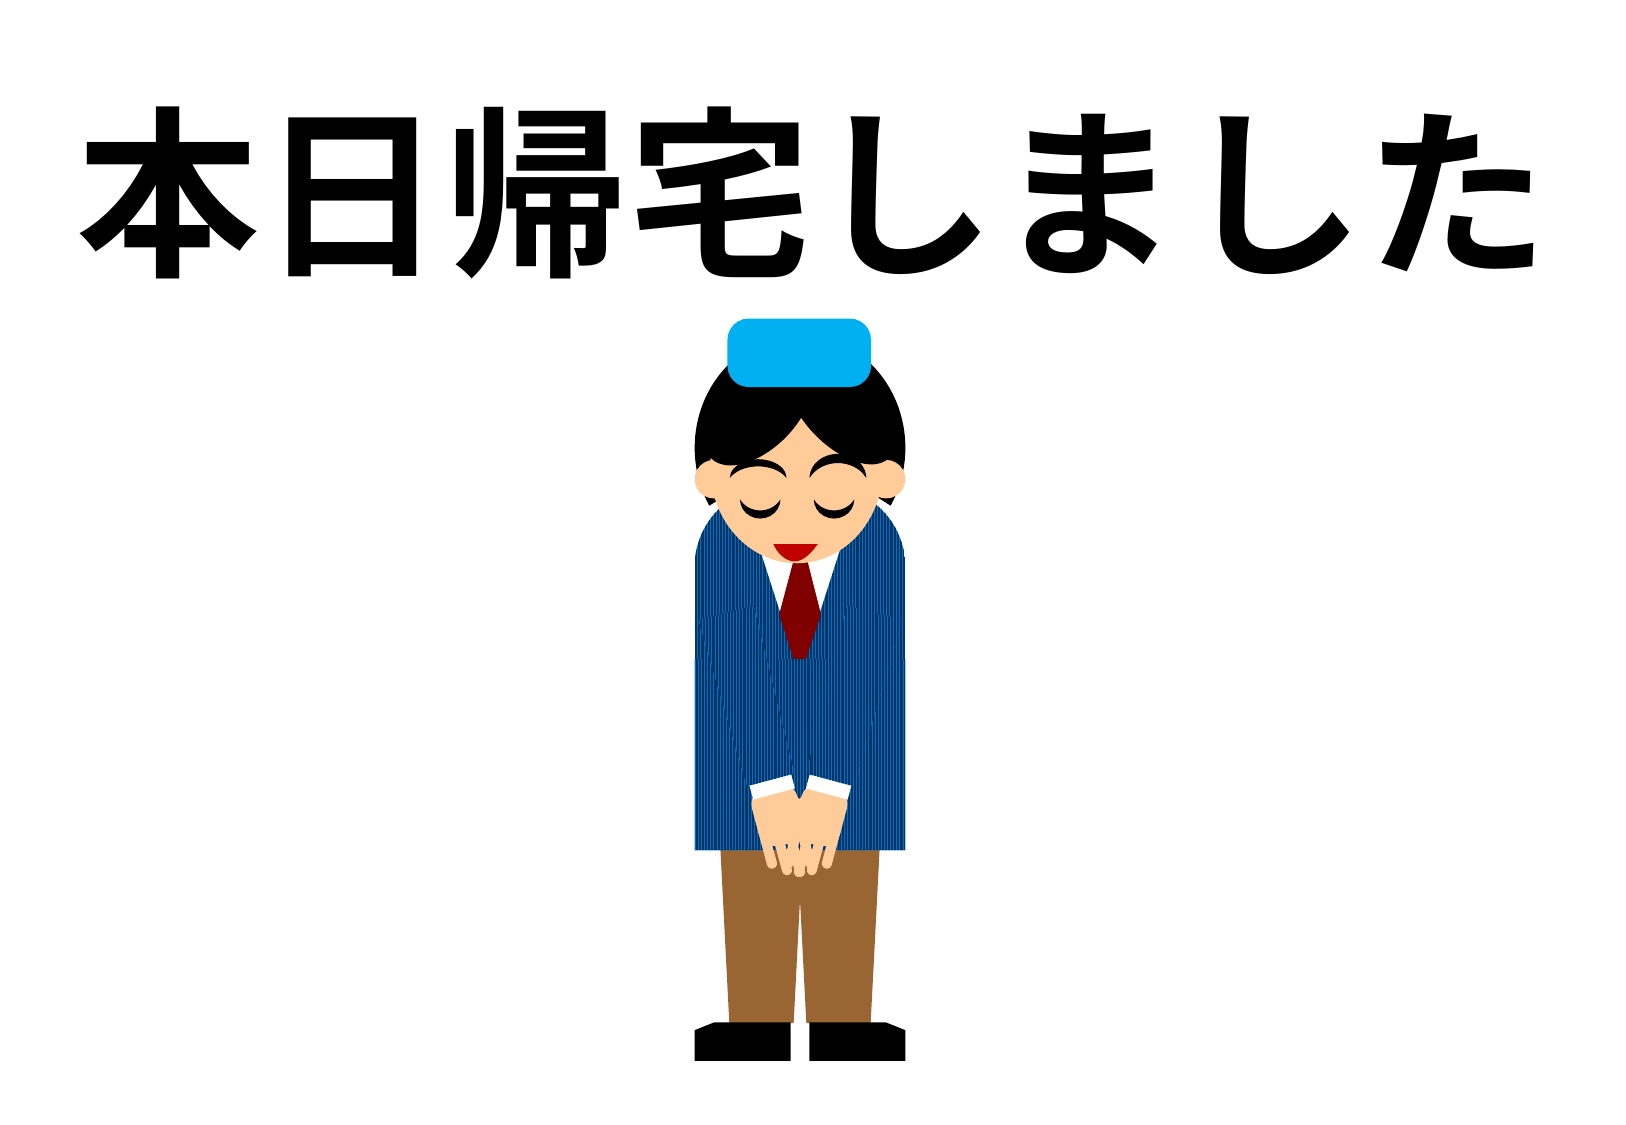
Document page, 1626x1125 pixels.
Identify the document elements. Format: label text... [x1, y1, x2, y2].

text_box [691, 318, 906, 1062]
text_box 本日帰宅しました [0, 71, 1625, 306]
